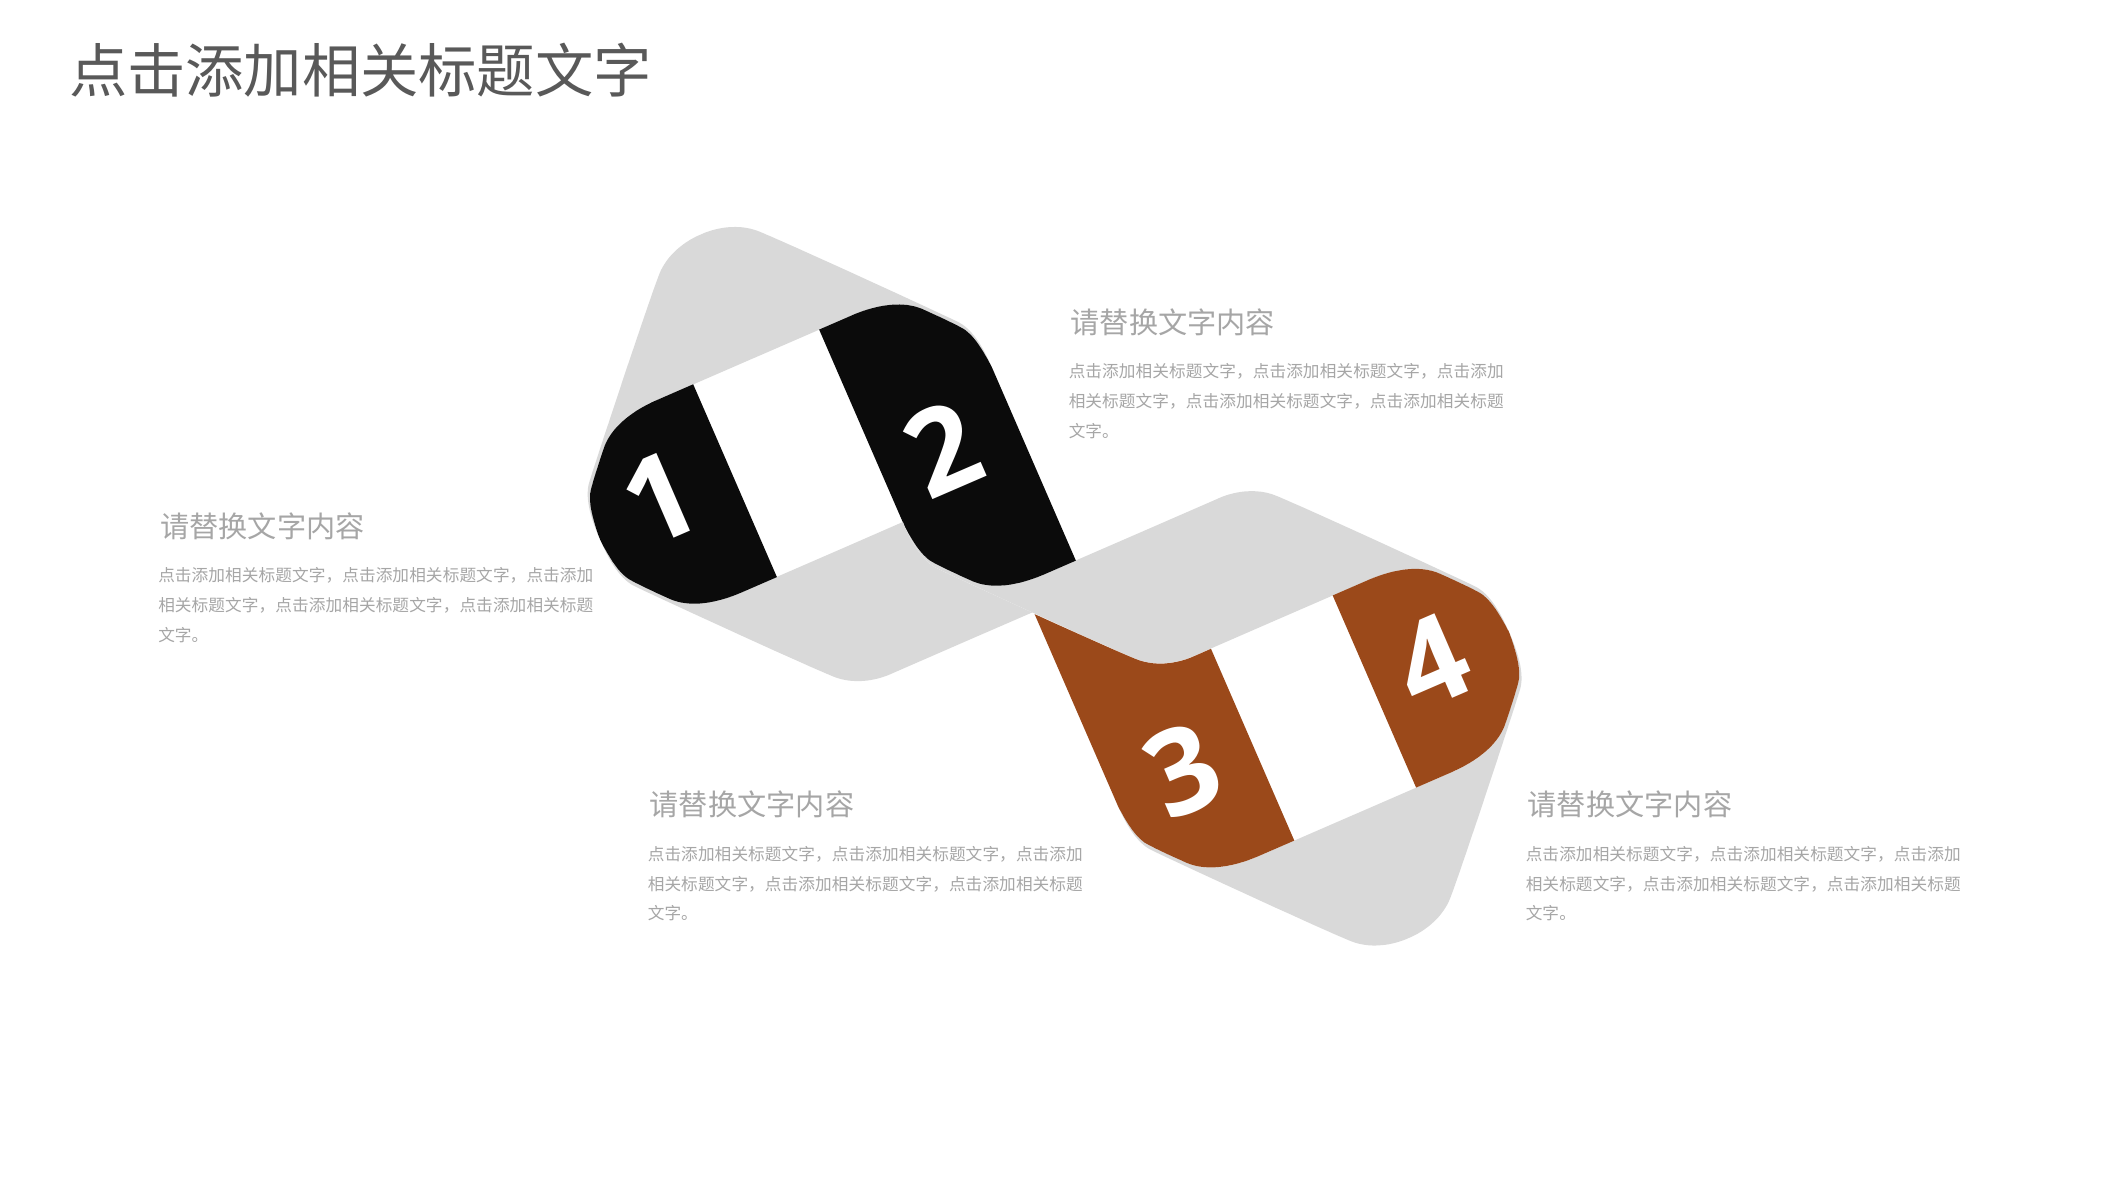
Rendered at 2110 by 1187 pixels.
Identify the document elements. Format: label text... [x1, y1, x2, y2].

text_box 点击添加相关标题文字，点击添加相关标题文字，点击添加相关标题文字，点击添加相关标题文字，点击添加相关标题文字。 [144, 551, 534, 652]
text_box 点击添加相关标题文字 [54, 26, 667, 112]
text_box 请替换文字内容 [1576, 771, 1911, 830]
text_box 点击添加相关标题文字，点击添加相关标题文字，点击添加相关标题文字，点击添加相关标题文字，点击添加相关标题文字。 [1576, 826, 1981, 931]
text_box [534, 224, 1576, 948]
text_box 请替换文字内容 [144, 493, 534, 551]
